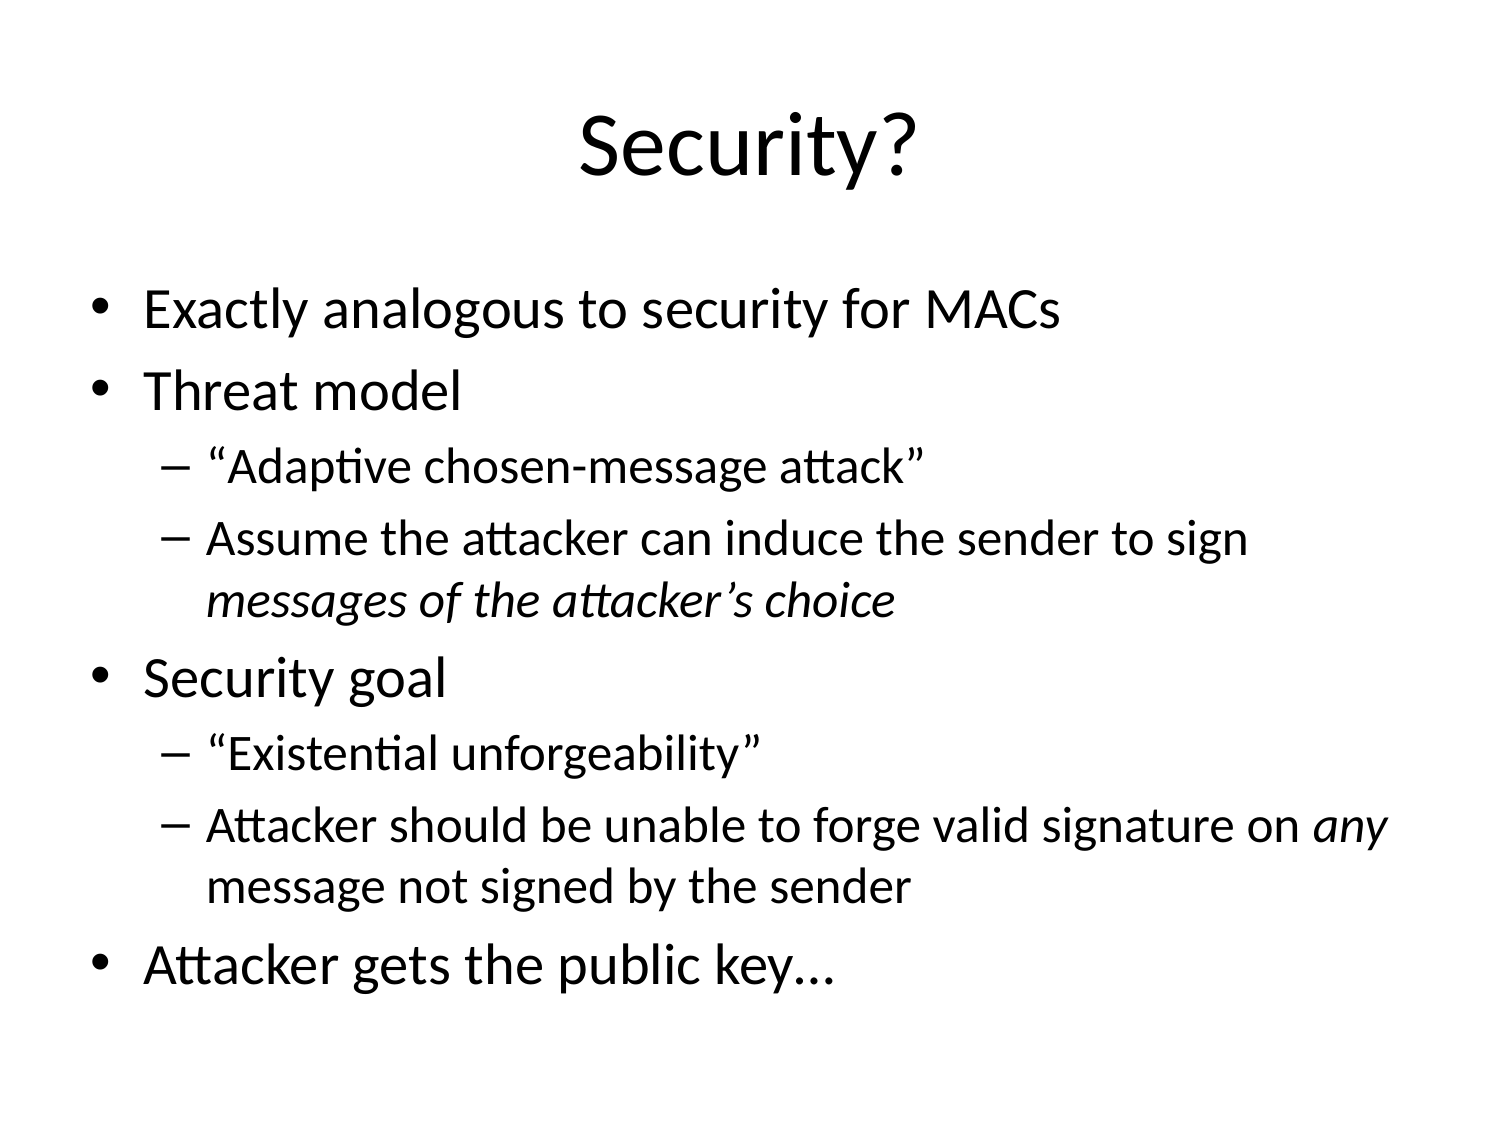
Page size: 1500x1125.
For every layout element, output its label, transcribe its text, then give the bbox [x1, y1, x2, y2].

title Security? [75, 45, 1425, 233]
list Exactly analogous to security for MACs Threat model “Adaptive chosen-message attack” Assume the attacker can induce the sender to sign messages of the attacker’s choice Security goal “Existential unforgeability” Attacker should be unable to forge valid signature on any message not signed by the sender Attacker gets the public key… [75, 262, 1425, 1005]
